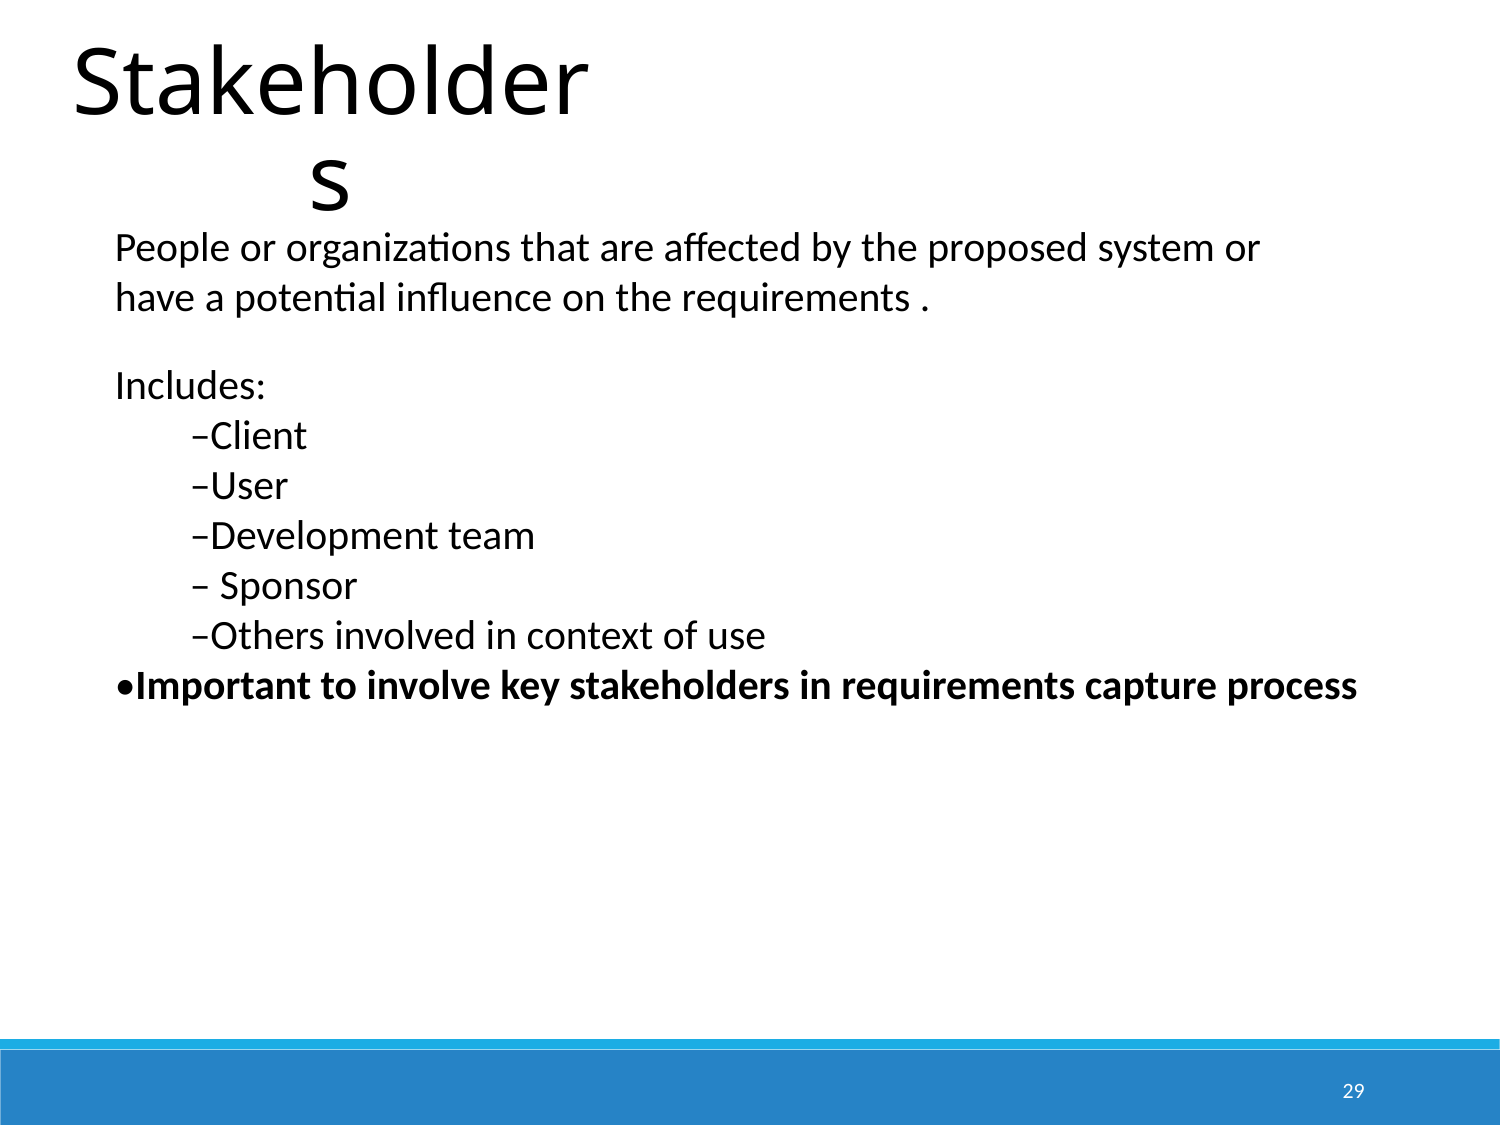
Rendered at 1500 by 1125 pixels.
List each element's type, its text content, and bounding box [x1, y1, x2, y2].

slide_number 29 [1218, 1059, 1380, 1120]
text_box Includes: –Client –User –Development team – Sponsor –Others involved in context of use •Important to involve key stakeholders in requirements capture process [99, 350, 1425, 715]
text_box People or organizations that are affected by the proposed system or have a potential influence on the requirements . [99, 112, 1338, 328]
text_box Stakeholders [0, 37, 963, 138]
